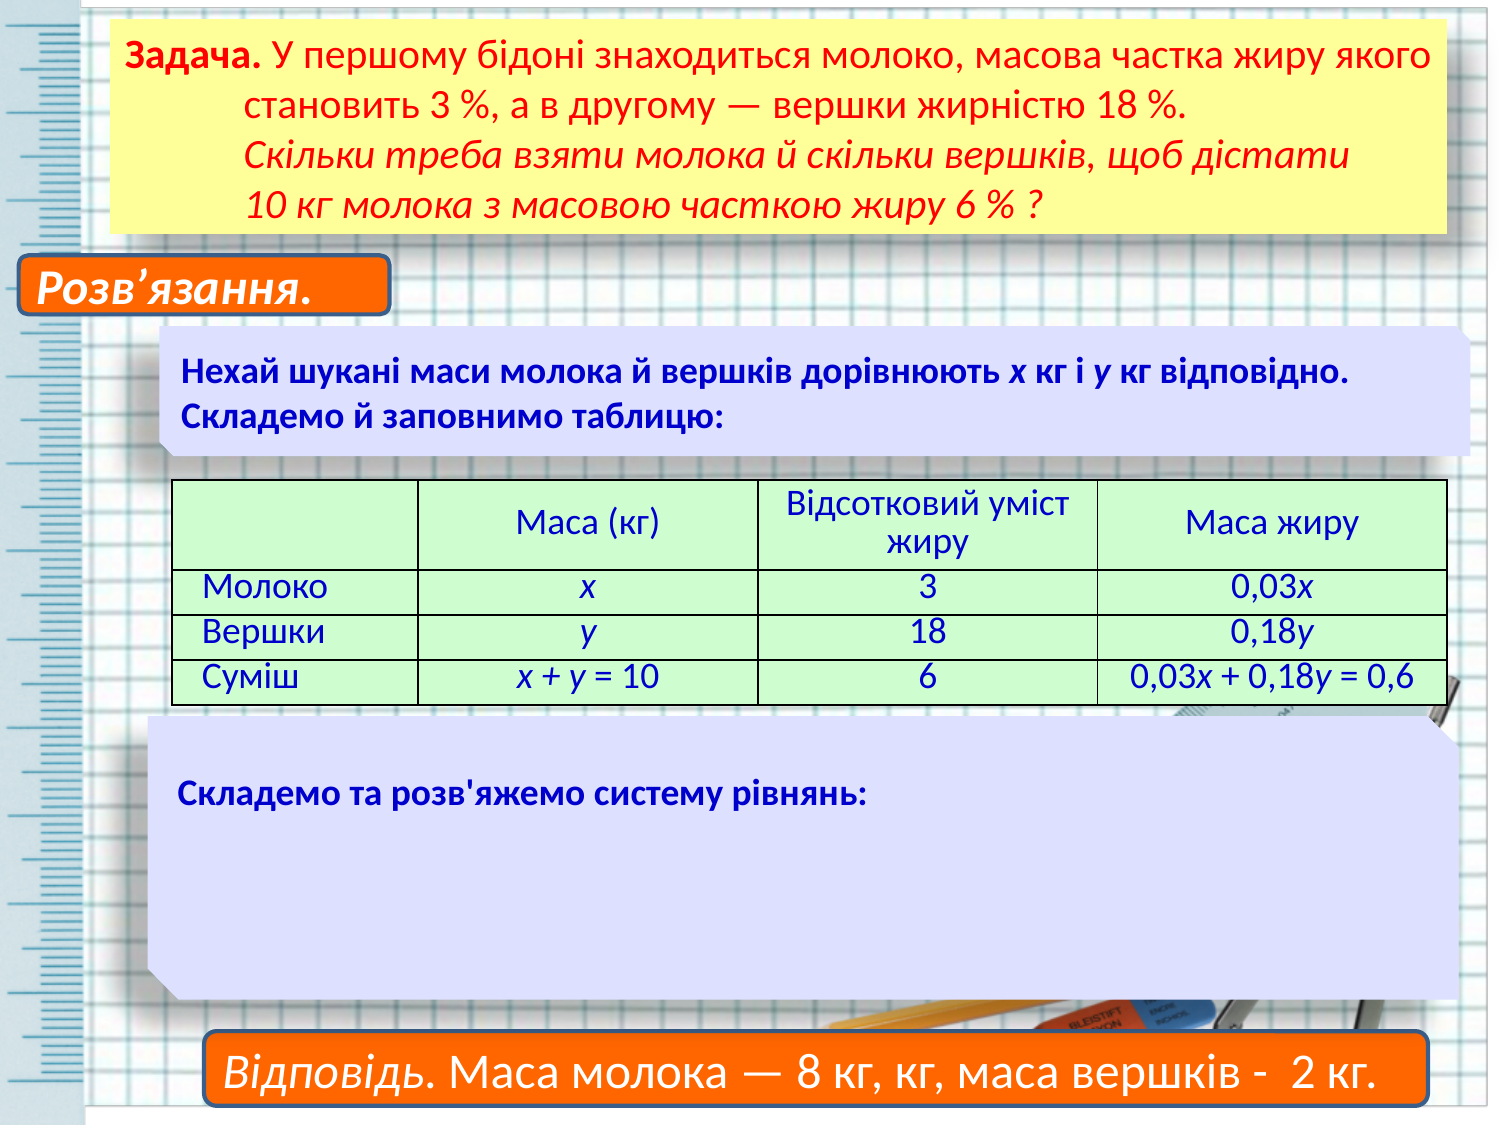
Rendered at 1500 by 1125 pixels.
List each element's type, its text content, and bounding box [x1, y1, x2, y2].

table_header [173, 481, 417, 569]
text_box Розв’язання. [16, 253, 392, 317]
table_cell Вершки [173, 616, 417, 659]
table_cell Суміш [173, 661, 417, 704]
table_cell 0,18у [1098, 616, 1446, 659]
picture [0, 0, 1500, 1125]
table_cell x + y = 10 [419, 661, 757, 704]
text_box Нехай шукані маси молока й вершків дорівнюють х кг і у кг відповідно. Складемо й заповнимо таблицю: [157, 324, 1473, 459]
table_cell у [419, 616, 757, 659]
table_header Маса жиру [1098, 481, 1446, 569]
text_box Задача. У першому бідоні знаходиться молоко, масова частка жиру якого становить 3 %, а в другому — вершки жирністю 18 %. Скільки треба взяти молока й скільки вершків, щоб дістати 10 кг молока з масо­вою часткою жиру 6 % ? [109, 19, 1447, 234]
table_cell x [419, 571, 757, 614]
table_header Маса (кг) [419, 481, 757, 569]
text_box Відповідь. Маса молока — 8 кг, кг, маса вершків - 2 кг. [201, 1033, 1431, 1108]
table_cell 0,03х [1098, 571, 1446, 614]
table_cell 0,03х + 0,18у = 0,6 [1098, 661, 1446, 704]
table_cell 6 [759, 661, 1097, 704]
table_header Відсотковий уміст жиру [759, 481, 1097, 569]
table_cell 3 [759, 571, 1097, 614]
table_cell 18 [759, 616, 1097, 659]
table_cell Молоко [173, 571, 417, 614]
